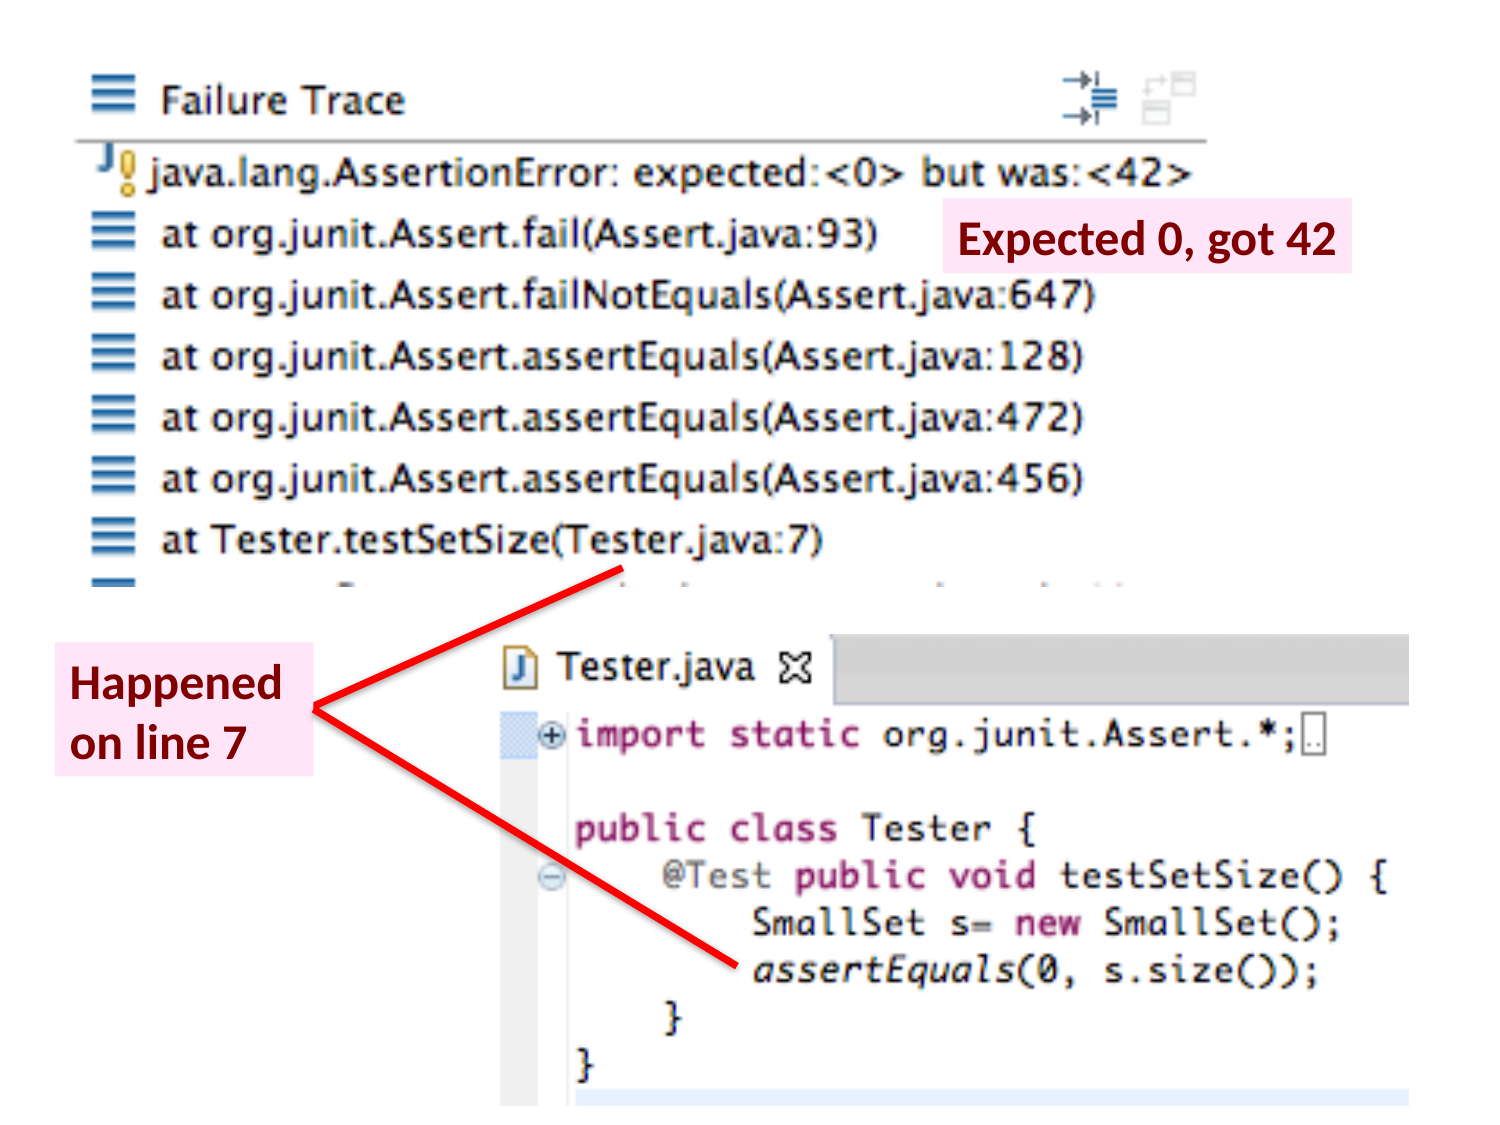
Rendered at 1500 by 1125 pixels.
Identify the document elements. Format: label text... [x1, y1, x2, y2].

text_box Happened on line 7 [54, 641, 308, 777]
picture [68, 22, 1226, 588]
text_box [313, 709, 738, 967]
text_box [303, 567, 623, 711]
picture [497, 633, 1410, 1106]
text_box Expected 0, got 42 [1230, 198, 1352, 274]
